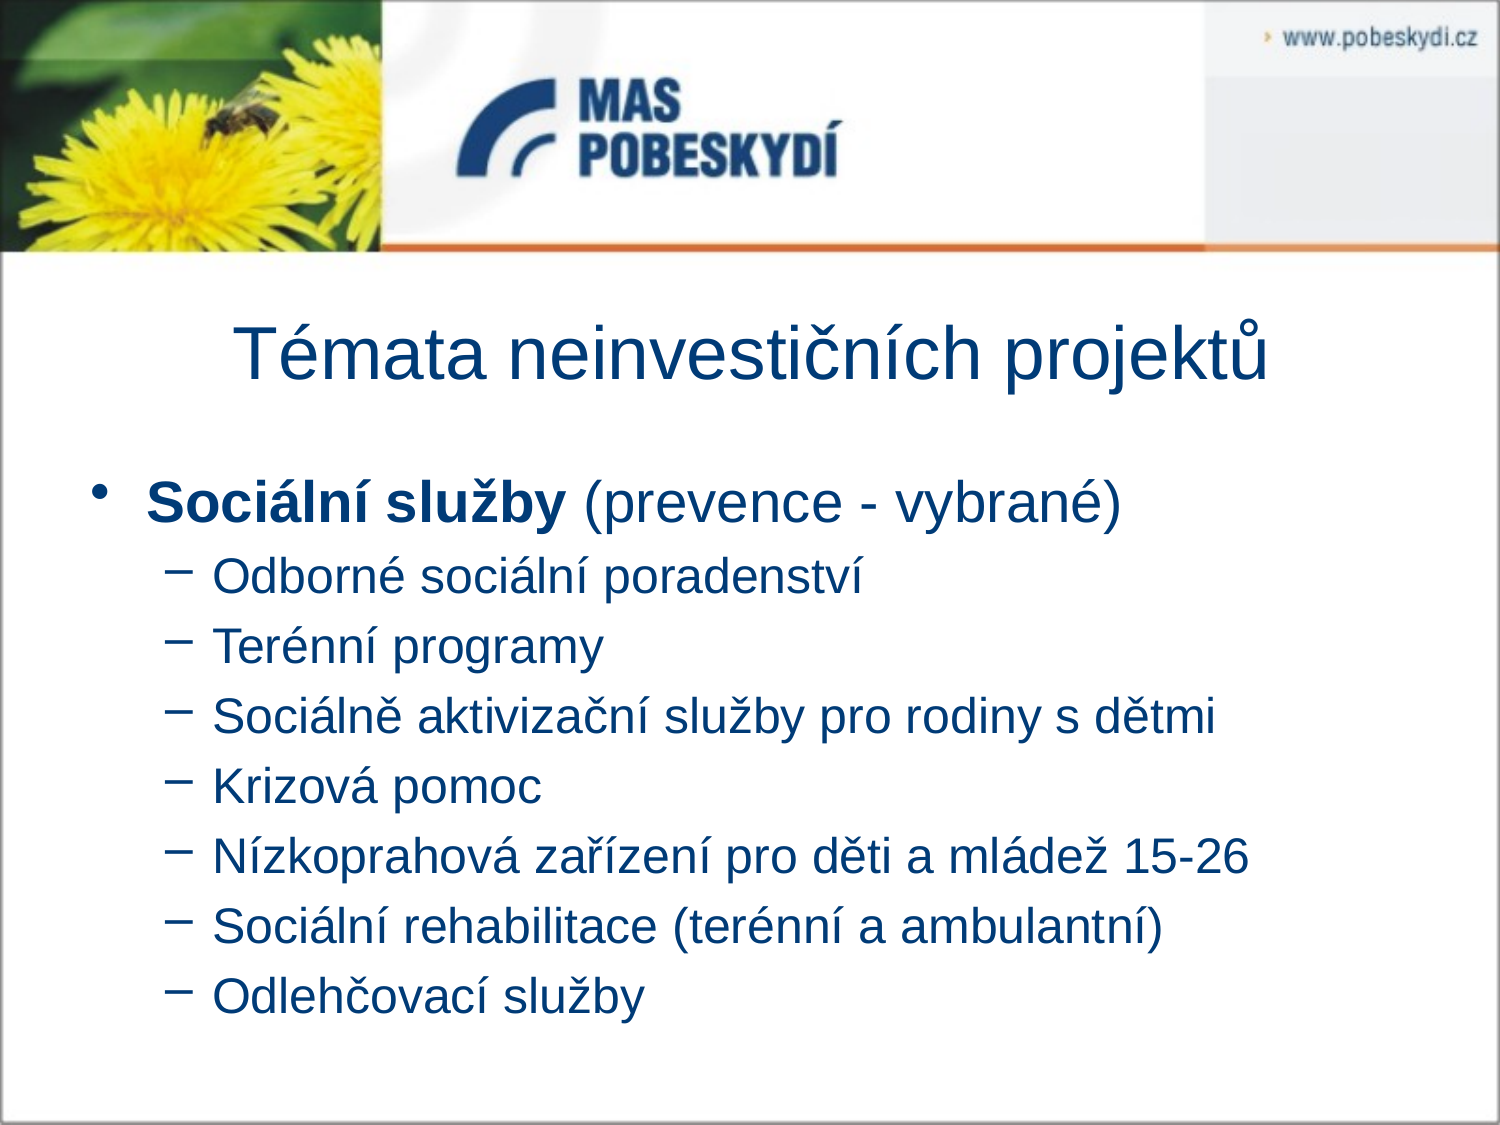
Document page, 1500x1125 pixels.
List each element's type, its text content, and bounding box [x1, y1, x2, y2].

picture [0, 0, 1500, 1125]
title Témata neinvestičních projektů [76, 255, 1428, 444]
list Sociální služby (prevence - vybrané) Odborné sociální poradenství Terénní programy Sociálně aktivizační služby pro rodiny s dětmi Krizová pomoc Nízkoprahová zařízení pro děti a mládež 15-26 Sociální rehabilitace (terénní a ambulantní) Odlehčovací služby [74, 455, 1426, 1071]
